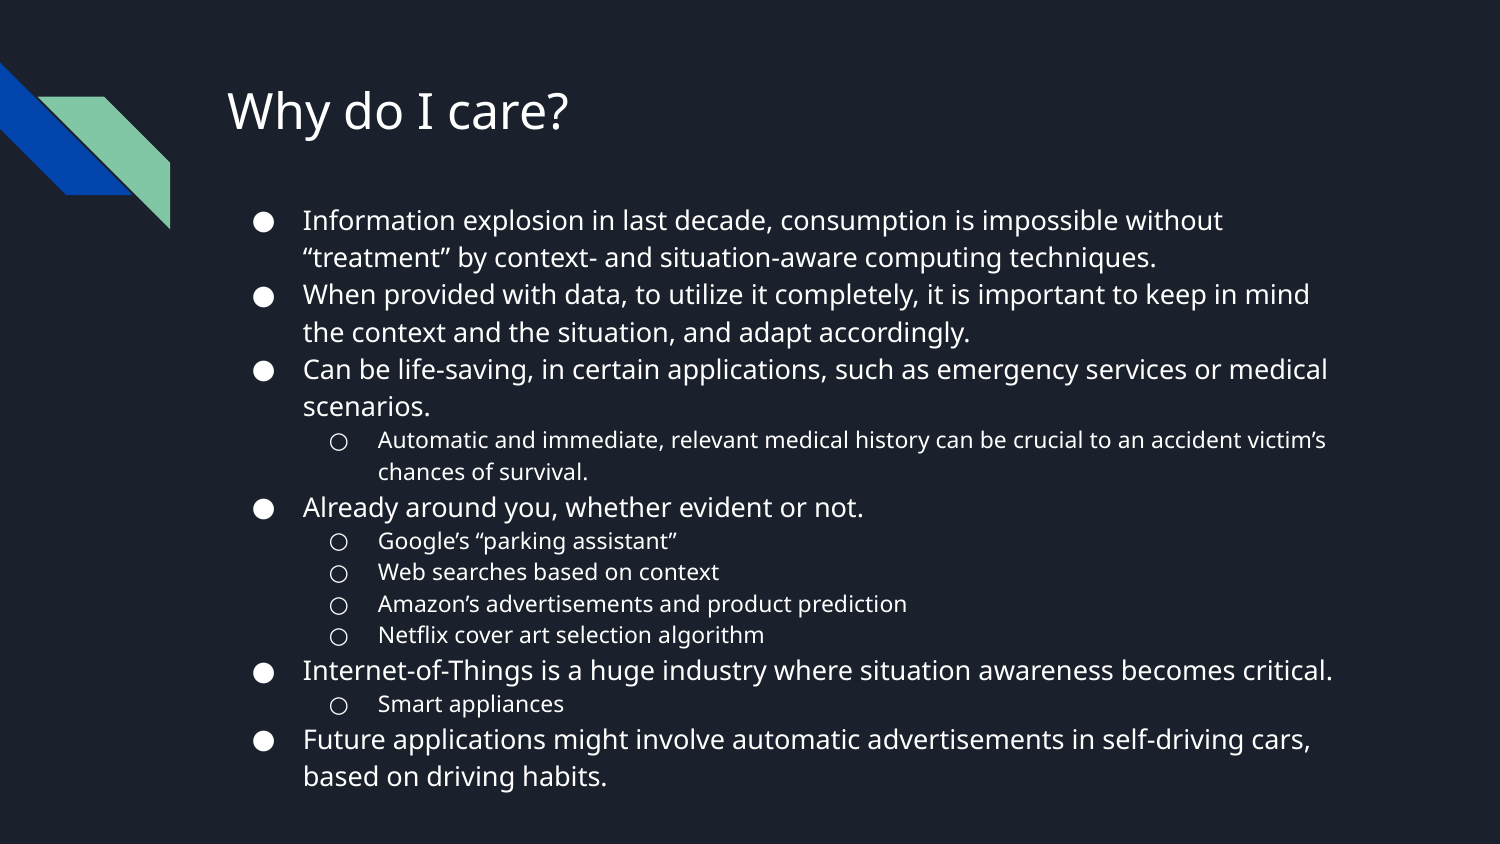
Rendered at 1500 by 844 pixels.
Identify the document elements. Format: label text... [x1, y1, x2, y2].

list Information explosion in last decade, consumption is impossible without “treatment” by context- and situation-aware computing techniques. When provided with data, to utilize it completely, it is important to keep in mind the context and the situation, and adapt accordingly. Can be life-saving, in certain applications, such as emergency services or medical scenarios. Automatic and immediate, relevant medical history can be crucial to an accident victim’s chances of survival. Already around you, whether evident or not. Google’s “parking assistant” Web searches based on context Amazon’s advertisements and product prediction Netflix cover art selection algorithm Internet-of-Things is a huge industry where situation awareness becomes critical. Smart appliances Future applications might involve automatic advertisements in self-driving cars, based on driving habits. [212, 183, 1368, 661]
title Why do I care? [212, 64, 1368, 183]
